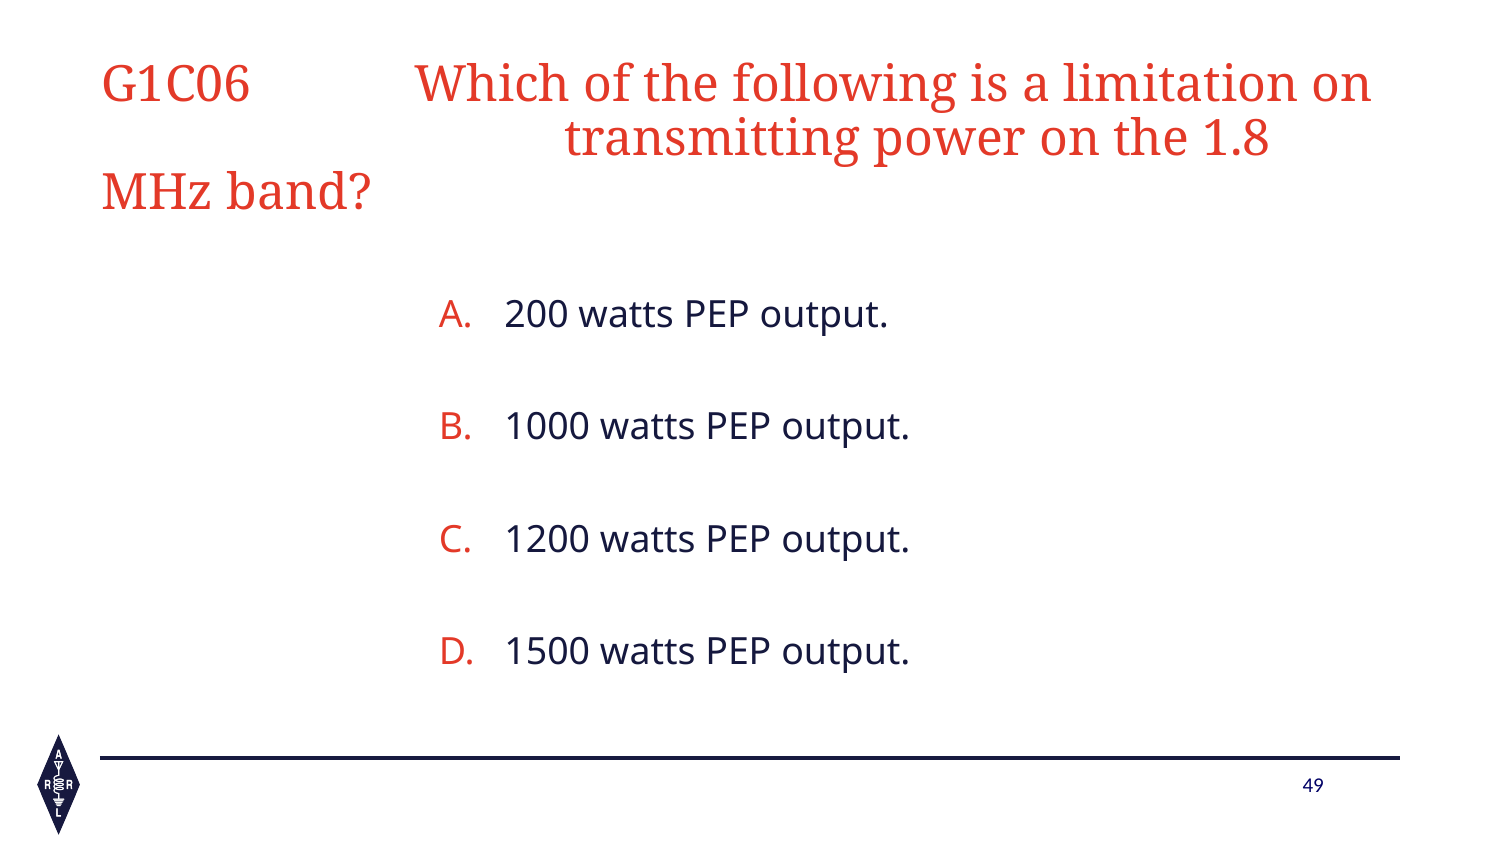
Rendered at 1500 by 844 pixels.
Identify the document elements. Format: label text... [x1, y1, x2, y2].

slide_number 49 [1302, 761, 1400, 807]
title G1C06 Which of the following is a limitation on transmitting power on the 1.8 MHz band? [101, 52, 1395, 153]
picture [37, 734, 80, 835]
list 200 watts PEP output. 1000 watts PEP output. 1200 watts PEP output. 1500 watts PEP output. [438, 231, 1062, 683]
